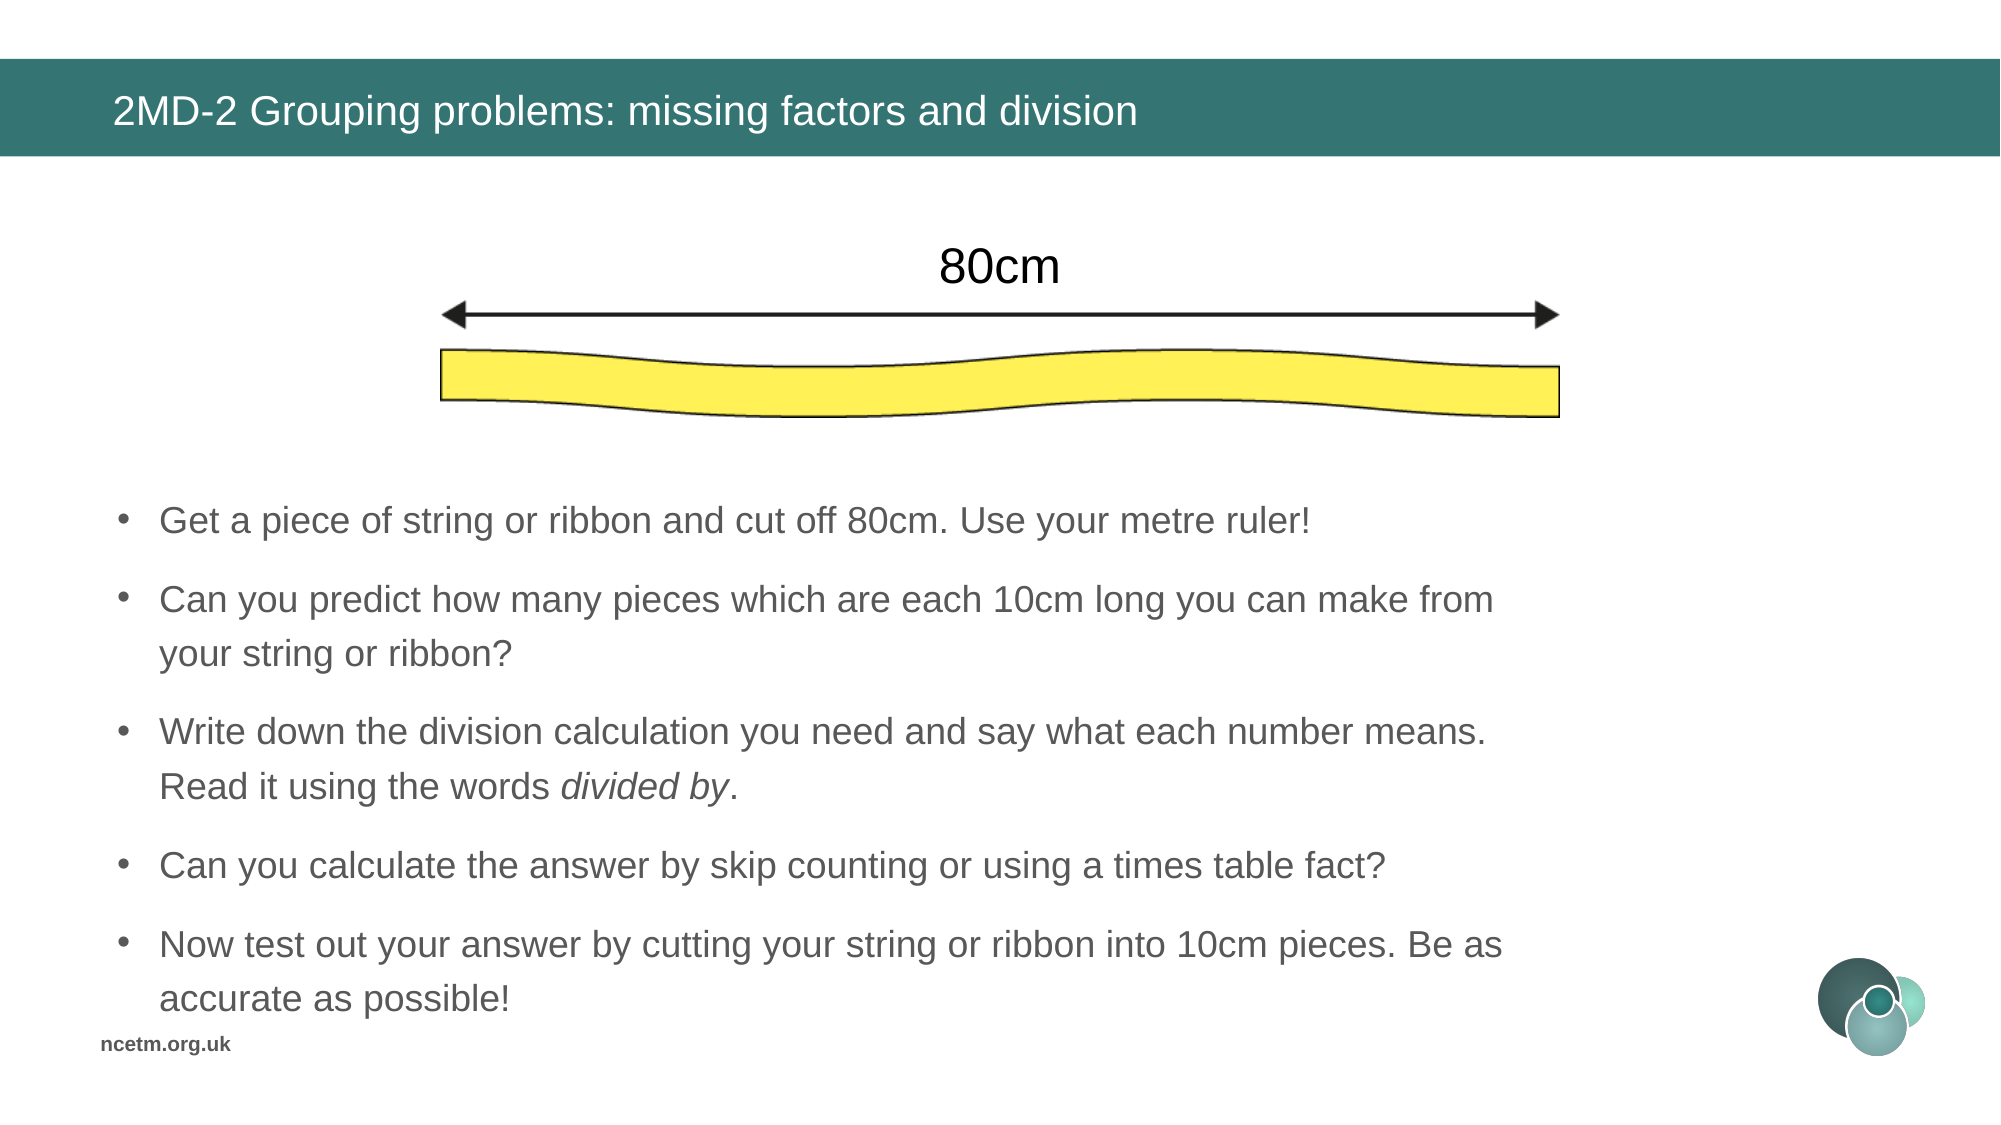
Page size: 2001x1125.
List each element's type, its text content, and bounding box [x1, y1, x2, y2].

picture [440, 320, 1560, 418]
title 2MD-2 Grouping problems: missing factors and division [97, 76, 1945, 147]
picture [1818, 958, 1925, 1056]
text_box Get a piece of string or ribbon and cut off 80cm. Use your metre ruler! Can you predict how many pieces which are each 10cm long you can make from your string or ribbon? Write down the division calculation you need and say what each number means. Read it using the words divided by. Can you calculate the answer by skip counting or using a times table fact? Now test out your answer by cutting your string or ribbon into 10cm pieces. Be as accurate as possible! [102, 479, 1524, 698]
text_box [441, 225, 1561, 335]
